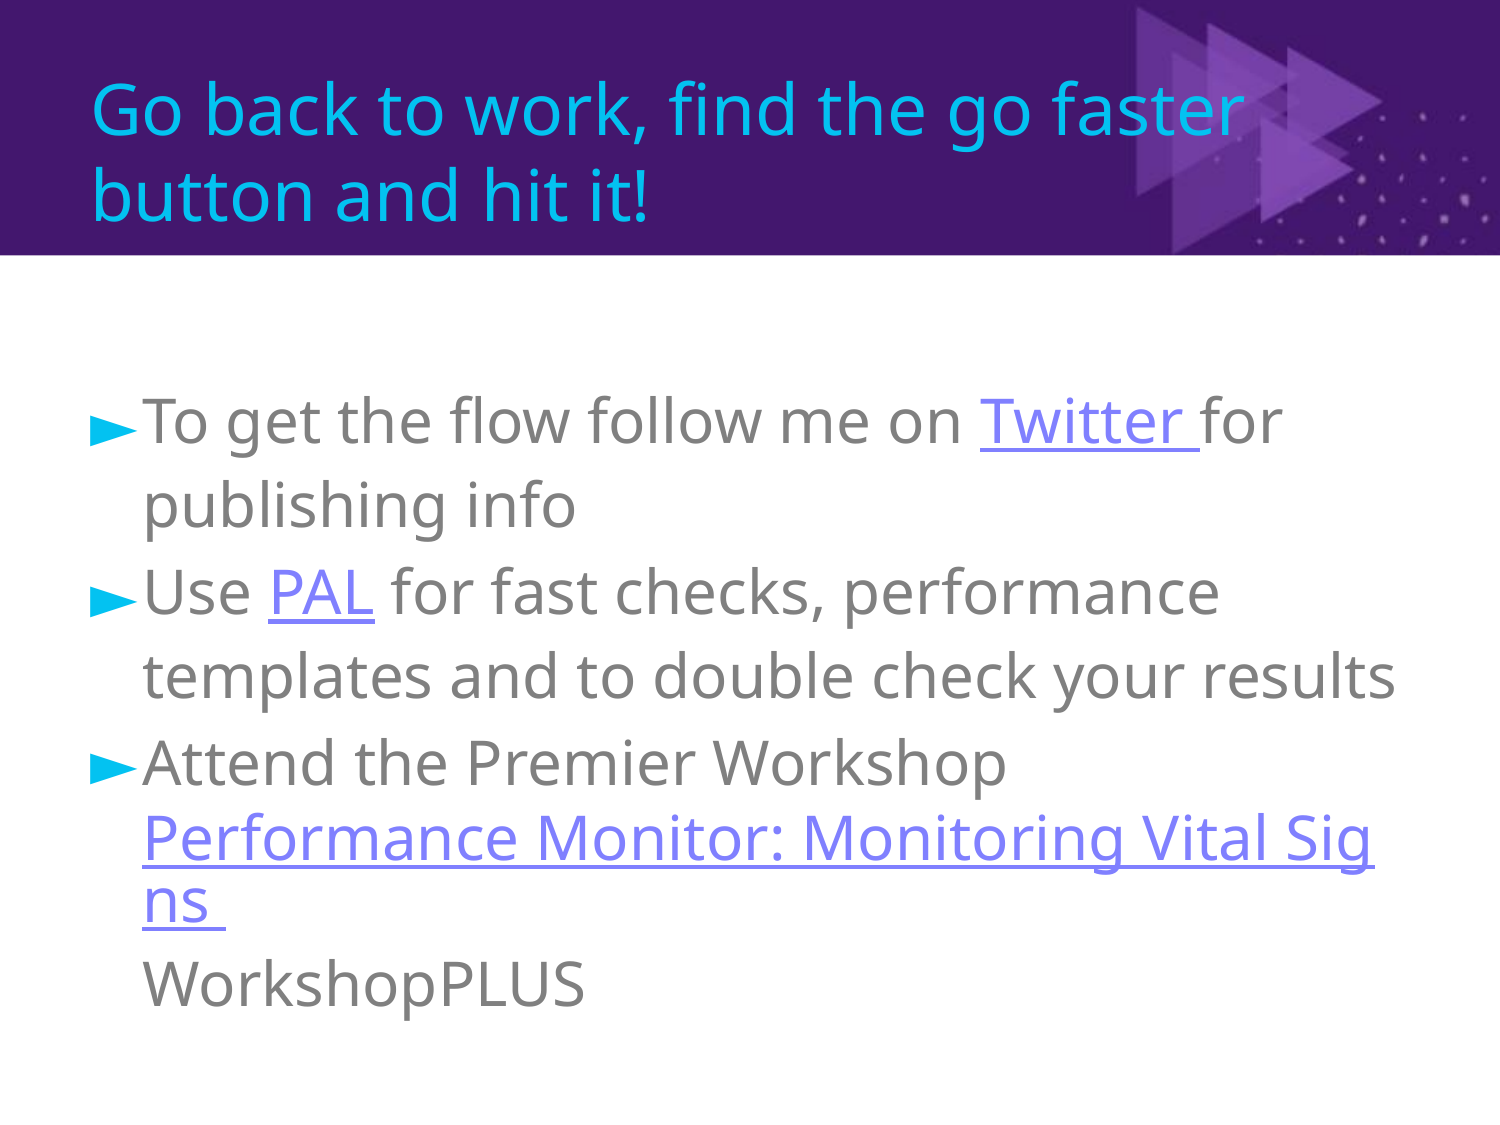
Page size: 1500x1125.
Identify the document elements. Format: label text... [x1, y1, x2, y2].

picture [0, 0, 1500, 255]
title Go back to work, find the go faster button and hit it! [75, 56, 1425, 244]
list To get the flow follow me on Twitter for publishing info Use PAL for fast checks, performance templates and to double check your results Attend the Premier Workshop Performance Monitor: Monitoring Vital Signs WorkshopPLUS [75, 373, 1425, 1005]
